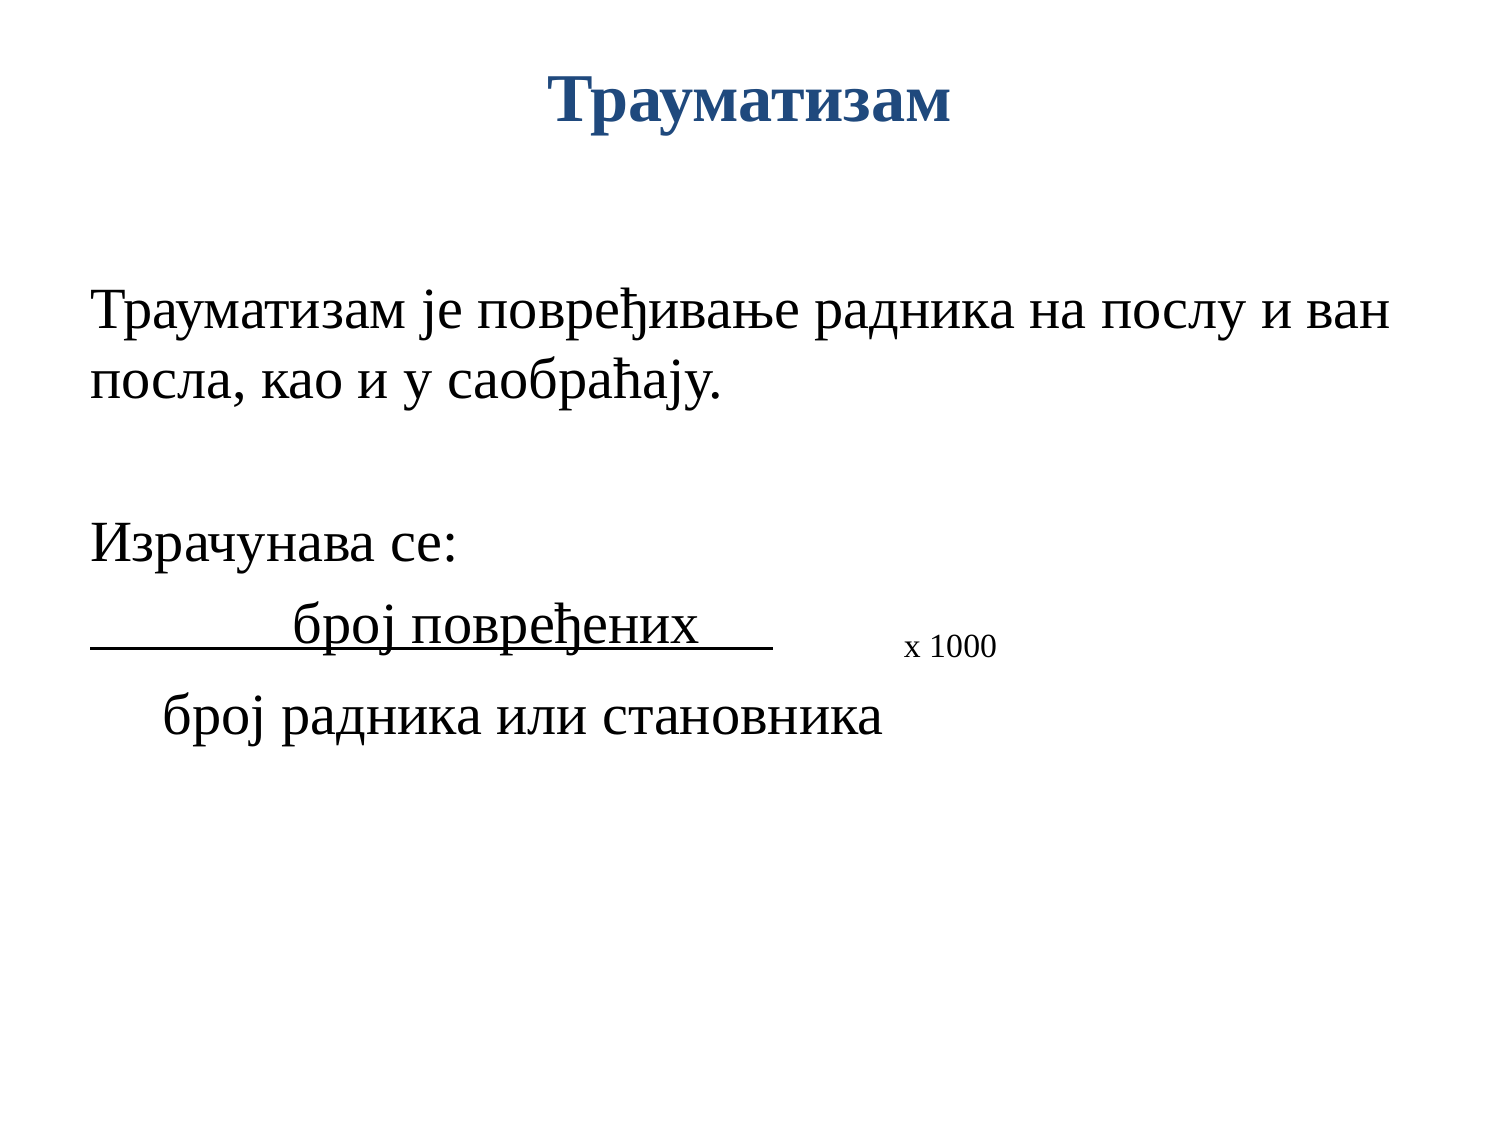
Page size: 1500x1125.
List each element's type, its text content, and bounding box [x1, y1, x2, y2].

title Трауматизам [75, 45, 1425, 233]
list Трауматизам је повређивање радника на послу и ван посла, као и у саобраћају. Израчунава се: број повређених x 1000 број радника или становника [75, 262, 1425, 1005]
